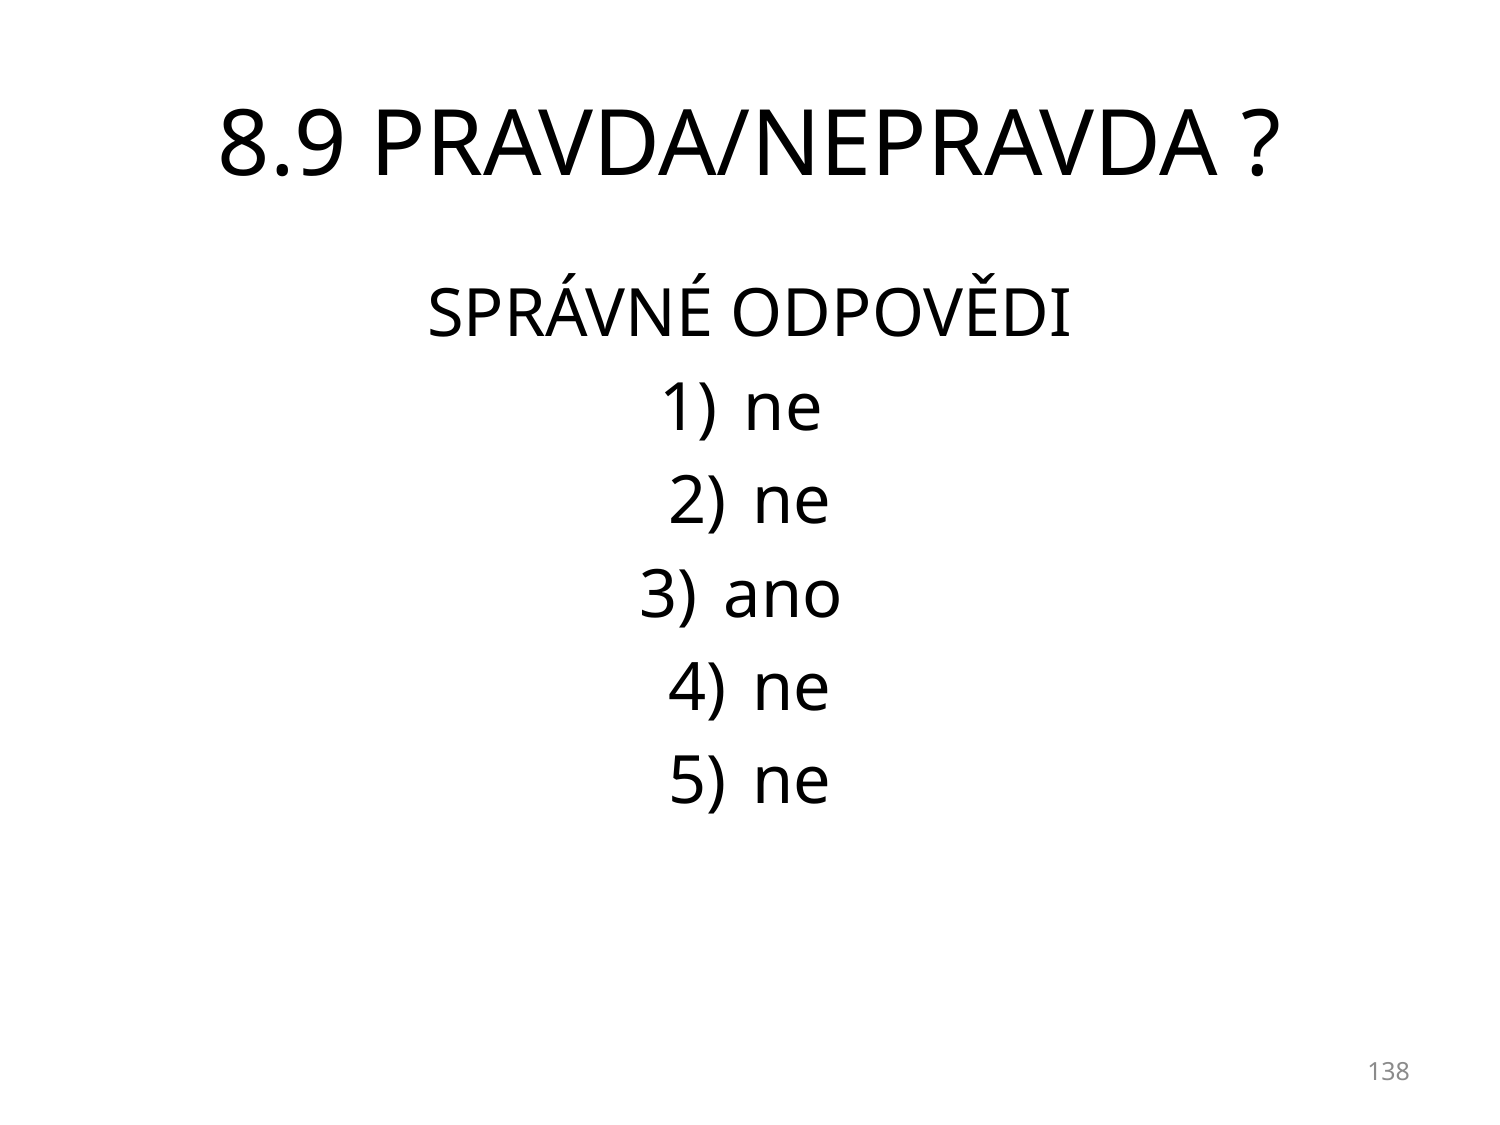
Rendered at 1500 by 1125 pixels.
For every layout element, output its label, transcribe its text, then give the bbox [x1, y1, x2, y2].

list SPRÁVNÉ ODPOVĚDI ne ne ano ne ne [75, 262, 1425, 1005]
title 8.9 PRAVDA/NEPRAVDA ? [75, 45, 1425, 233]
slide_number 138 [1074, 1042, 1425, 1103]
